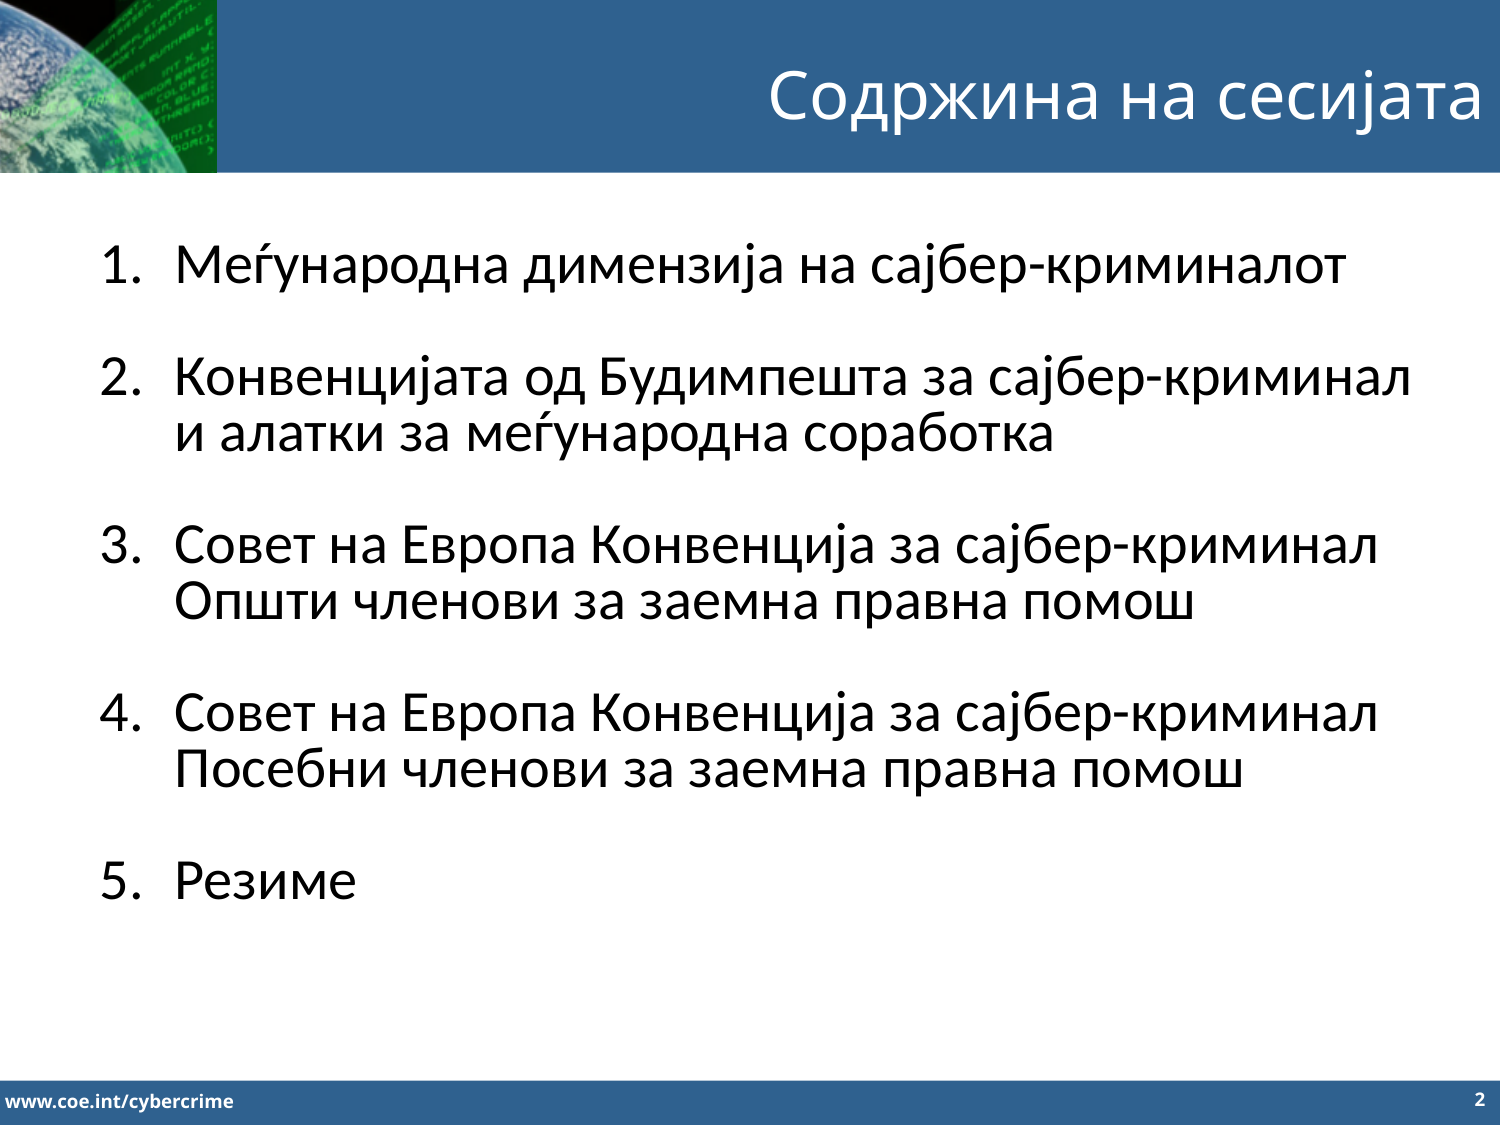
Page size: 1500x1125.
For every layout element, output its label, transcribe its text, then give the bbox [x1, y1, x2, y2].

text_box [729, 171, 1480, 267]
text_box Меѓународна димензија на сајбер-криминалот Конвенцијата од Будимпешта за сајбер-криминал и алатки за меѓународна соработка Совет на Европа Конвенција за сајбер-криминал Општи членови за заемна правна помош Совет на Европа Конвенција за сајбер-криминал Посебни членови за заемна правна помош Резиме [85, 231, 1458, 919]
picture [0, 1, 217, 173]
text_box Содржина на сесијата [230, 16, 1500, 170]
slide_number 2 [1162, 1080, 1500, 1125]
